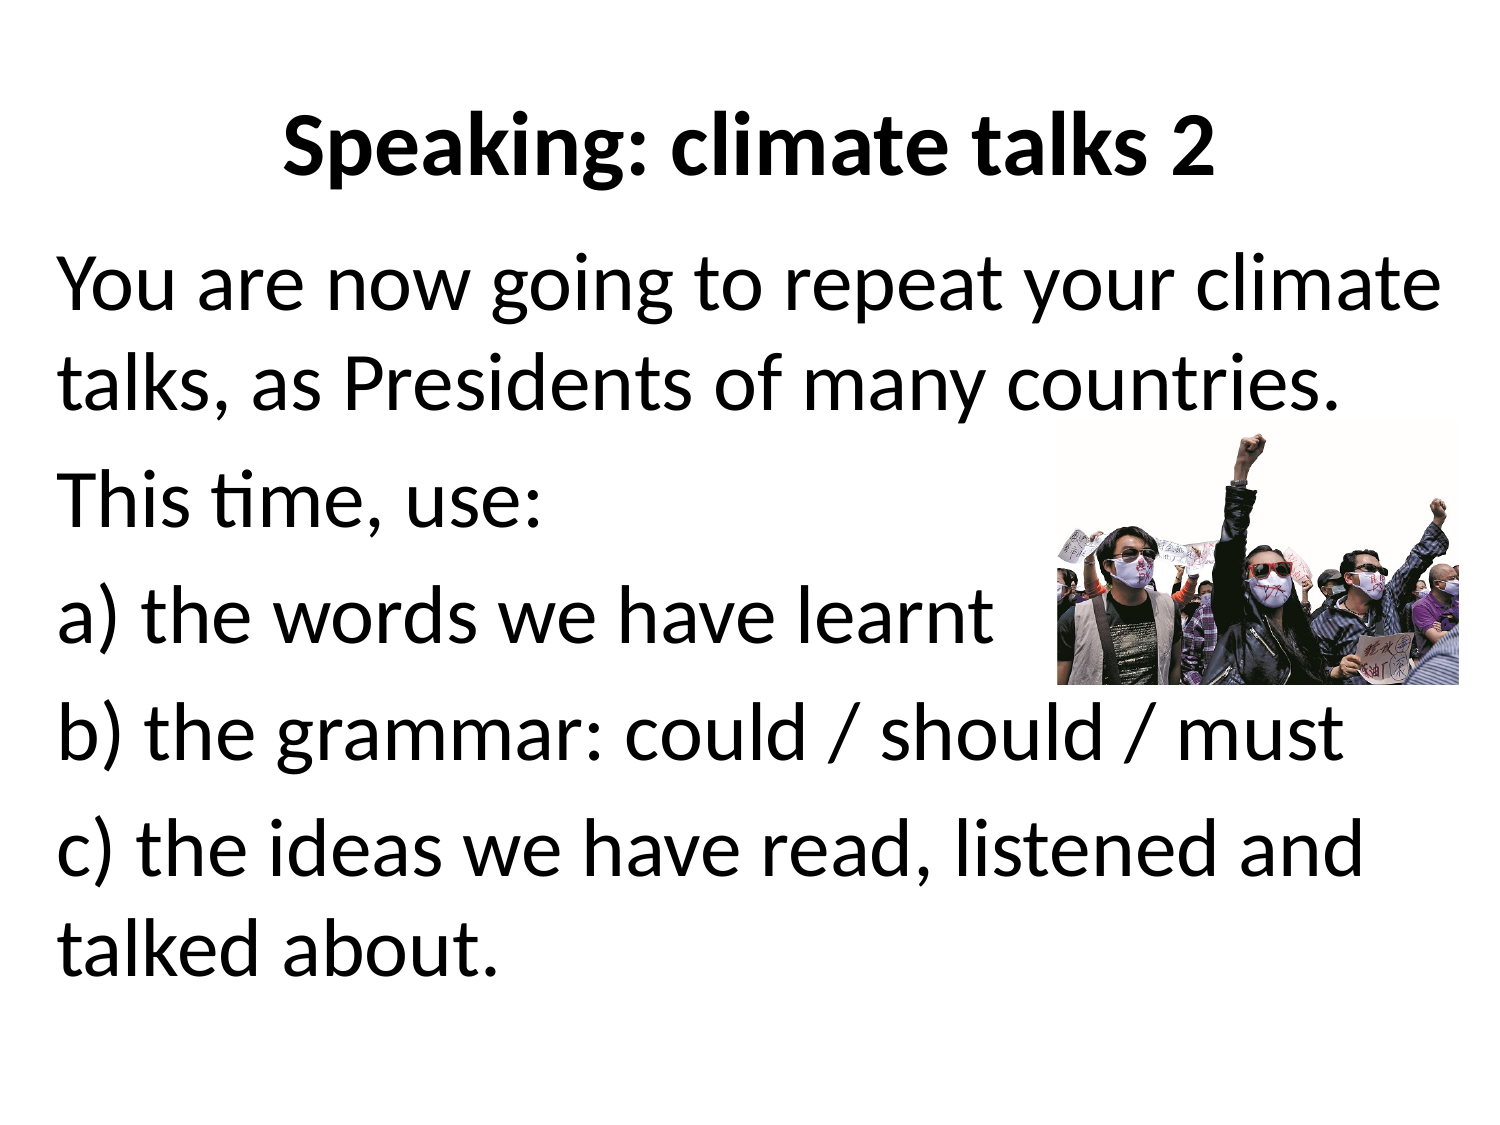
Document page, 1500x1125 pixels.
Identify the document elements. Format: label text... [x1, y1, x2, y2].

title Speaking: climate talks 2 [75, 45, 1425, 219]
picture [1056, 420, 1460, 685]
list You are now going to repeat your climate talks, as Presidents of many countries. This time, use: a) the words we have learnt b) the grammar: could / should / must c) the ideas we have read, listened and talked about. [41, 219, 1471, 1094]
